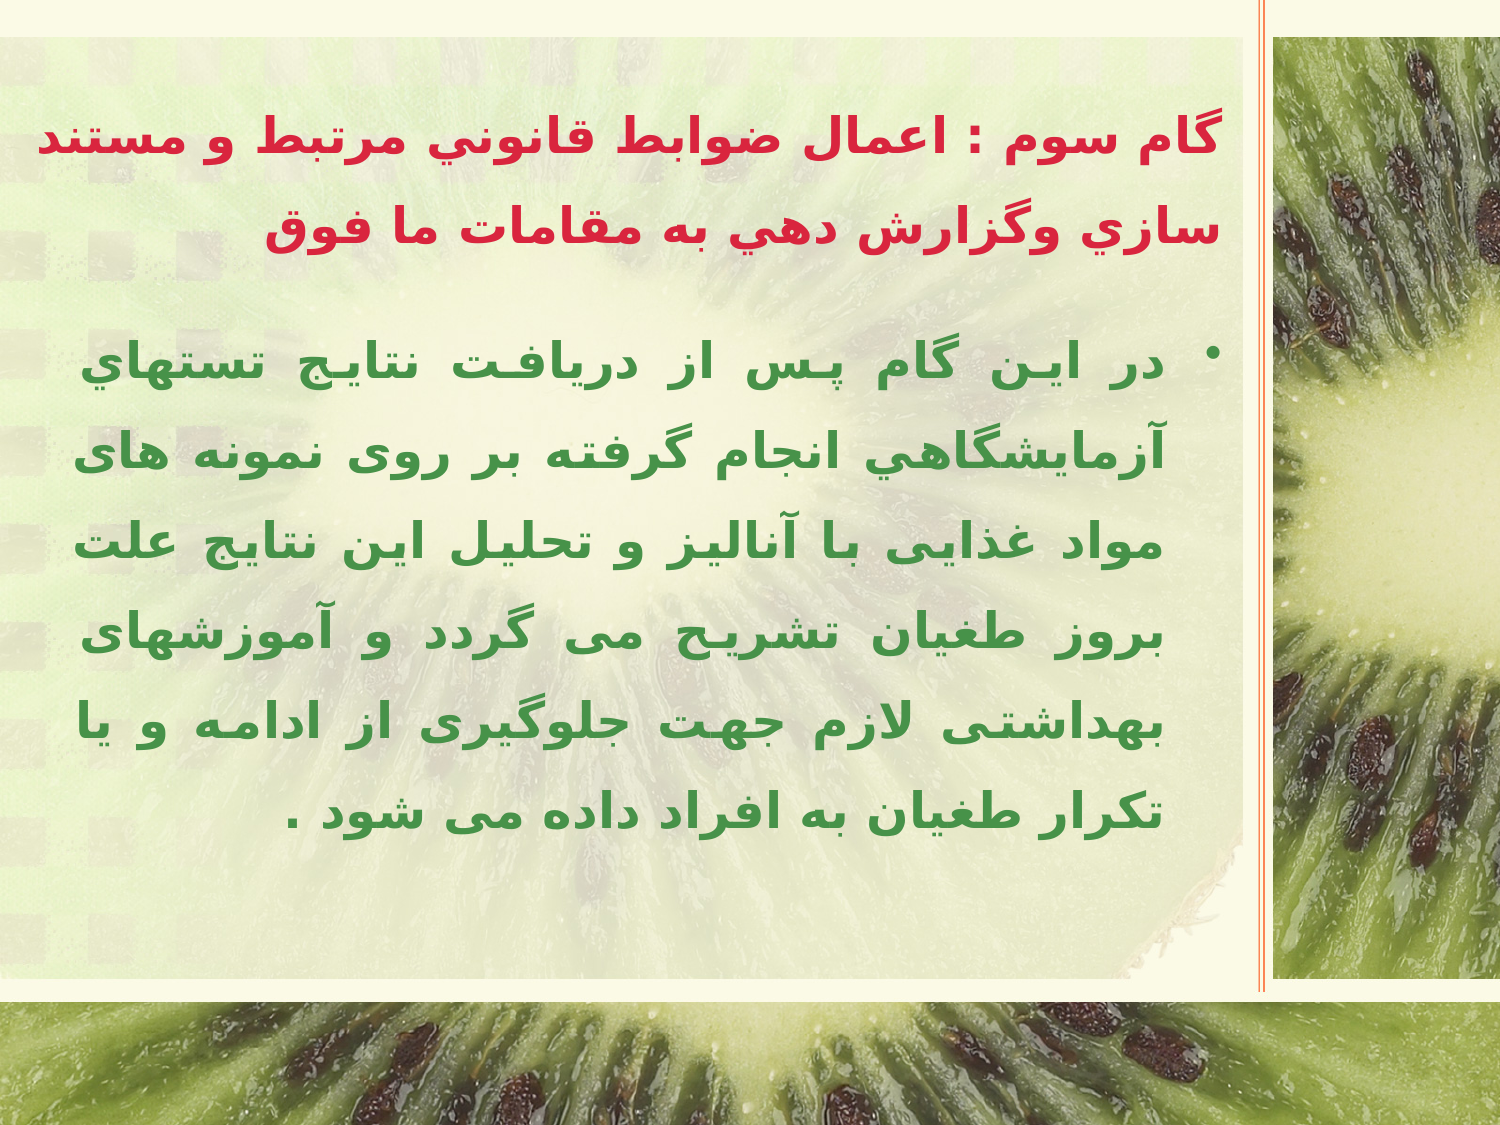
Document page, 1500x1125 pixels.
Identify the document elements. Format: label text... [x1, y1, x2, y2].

list در این گام پس از دریافت نتايج تستهاي آزمايشگاهي انجام گرفته بر روی نمونه های مواد غذایی با آنالیز و تحلیل این نتایج علت بروز طغیان تشریح می گردد و آموزشهای بهداشتی لازم جهت جلوگیری از ادامه و یا تکرار طغیان به افراد داده می شود . [52, 290, 1238, 835]
text_box گام سوم : اعمال ضوابط قانوني مرتبط و مستند سازي وگزارش دهي به مقامات ما فوق [18, 66, 1238, 301]
picture [0, 0, 1500, 1125]
